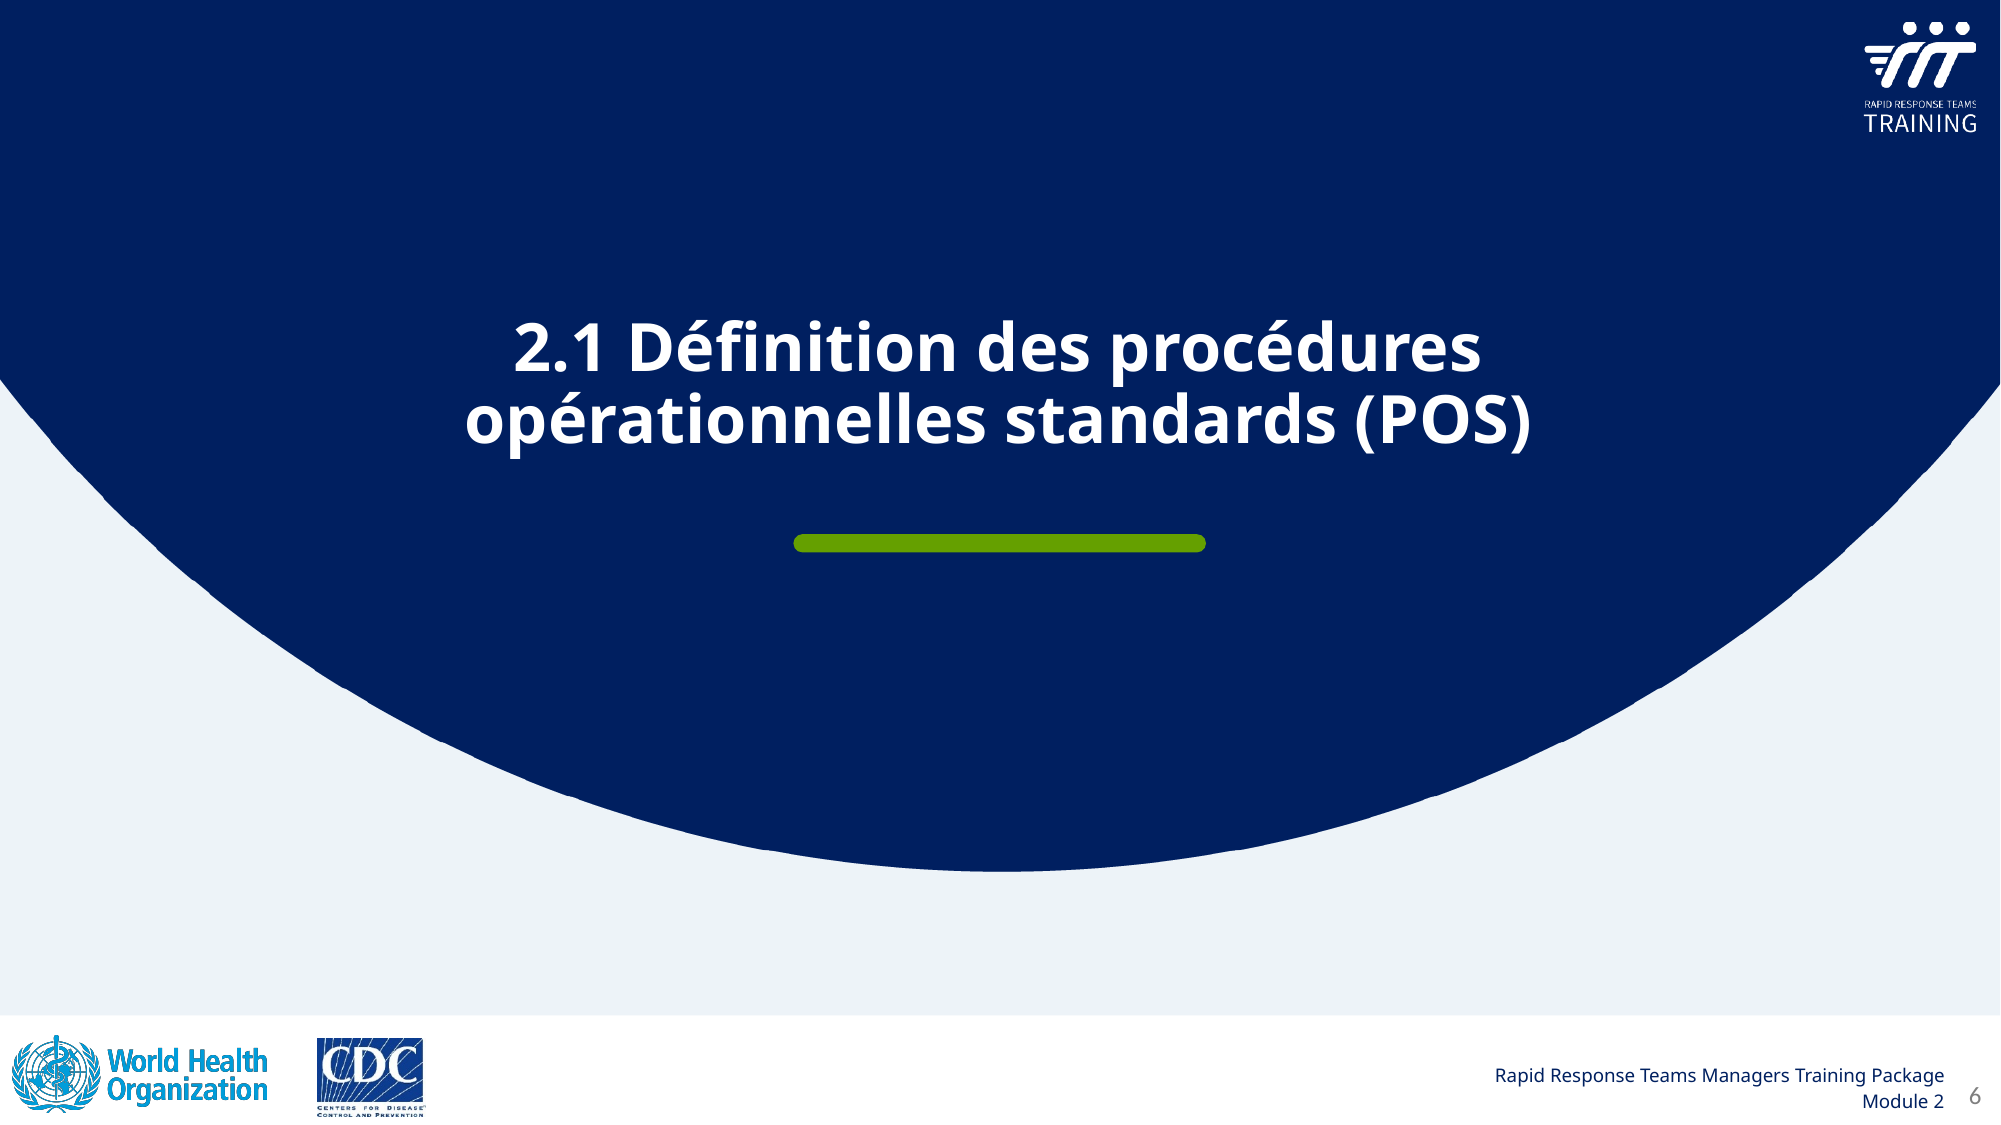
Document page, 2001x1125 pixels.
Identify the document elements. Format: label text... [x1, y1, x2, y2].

picture [30, 1083, 37, 1091]
picture [71, 1053, 90, 1091]
picture [50, 1108, 62, 1113]
picture [59, 1035, 267, 1113]
list 2.1 Définition des procédures opérationnelles standards (POS) [254, 231, 1743, 540]
picture [24, 1054, 36, 1087]
picture [0, 0, 2001, 904]
picture [34, 1054, 43, 1078]
picture [36, 1088, 78, 1105]
picture [22, 1062, 26, 1077]
picture [12, 1083, 48, 1113]
slide_number 6 [1954, 1072, 2000, 1125]
picture [40, 1062, 47, 1070]
picture [317, 1038, 426, 1117]
picture [46, 1056, 54, 1062]
picture [12, 1035, 54, 1068]
